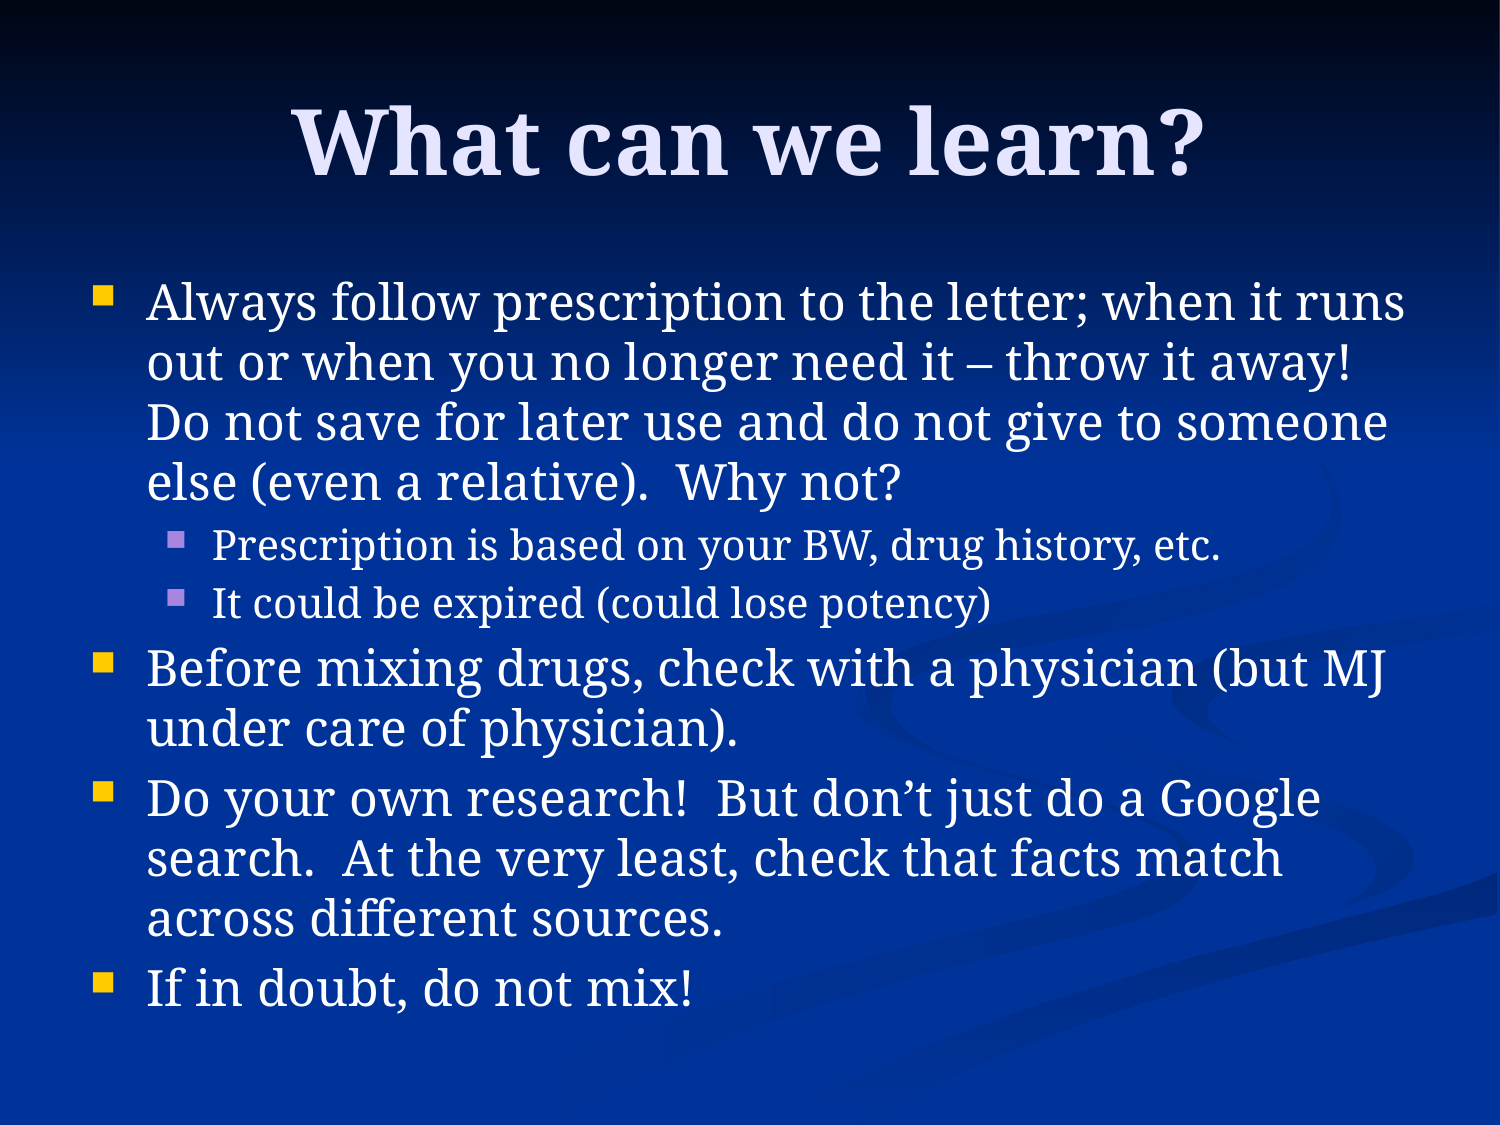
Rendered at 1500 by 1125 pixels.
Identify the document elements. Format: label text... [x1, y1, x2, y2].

title What can we learn? [74, 44, 1426, 233]
list Always follow prescription to the letter; when it runs out or when you no longer need it – throw it away! Do not save for later use and do not give to someone else (even a relative). Why not? Prescription is based on your BW, drug history, etc. It could be expired (could lose potency) Before mixing drugs, check with a physician (but MJ under care of physician). Do your own research! But don’t just do a Google search. At the very least, check that facts match across different sources. If in doubt, do not mix! [74, 262, 1426, 1006]
